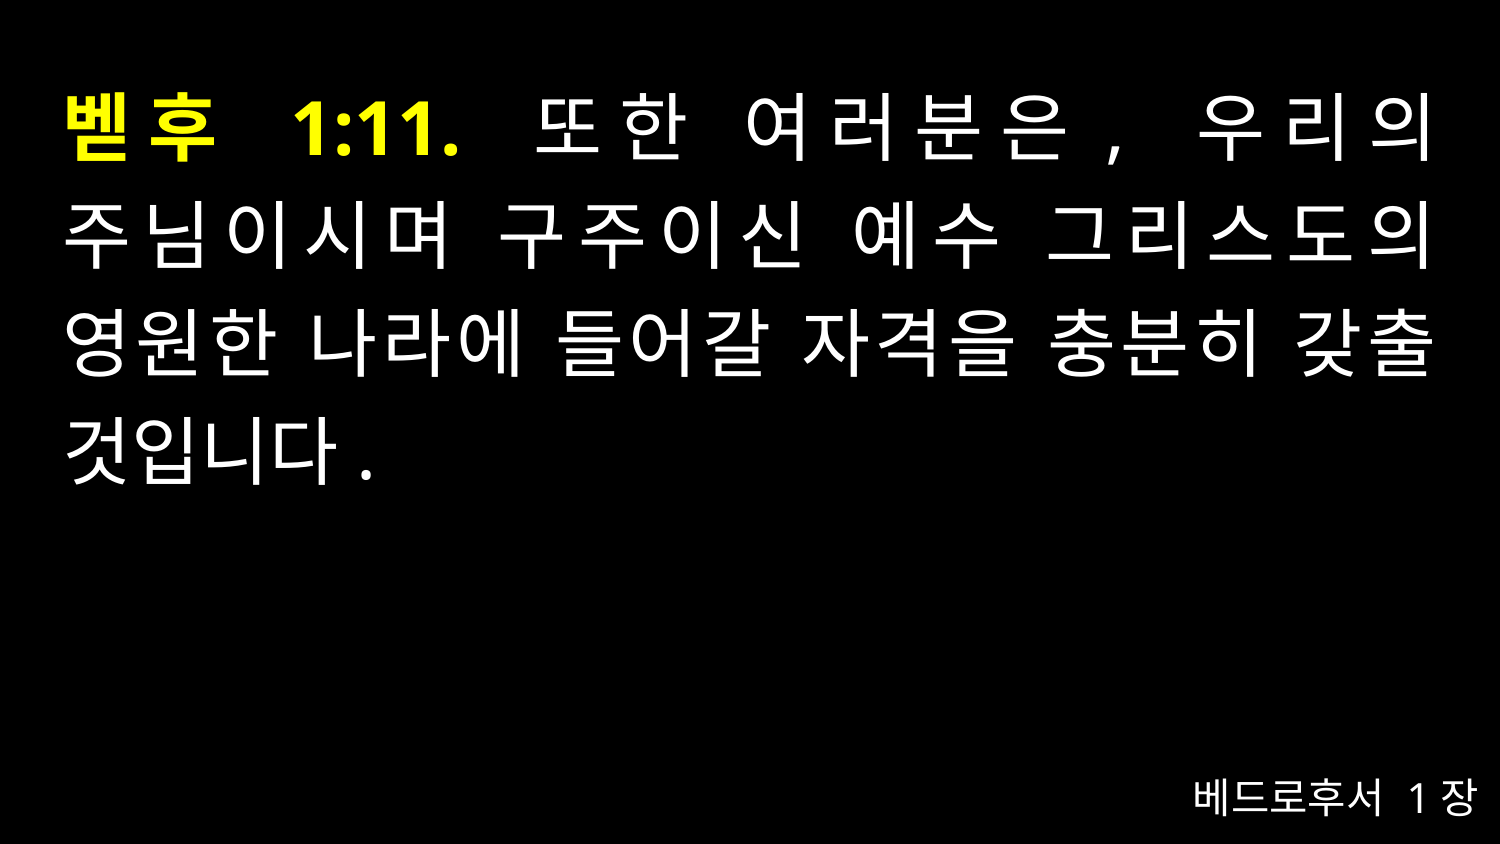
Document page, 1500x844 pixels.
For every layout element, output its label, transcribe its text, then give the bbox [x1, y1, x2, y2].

subtitle 베드로후서 1장 [916, 770, 1500, 844]
title 벧후 1:11. 또한 여러분은, 우리의 주님이시며 구주이신 예수 그리스도의 영원한 나라에 들어갈 자격을 충분히 갖출 것입니다. [0, 0, 1500, 844]
